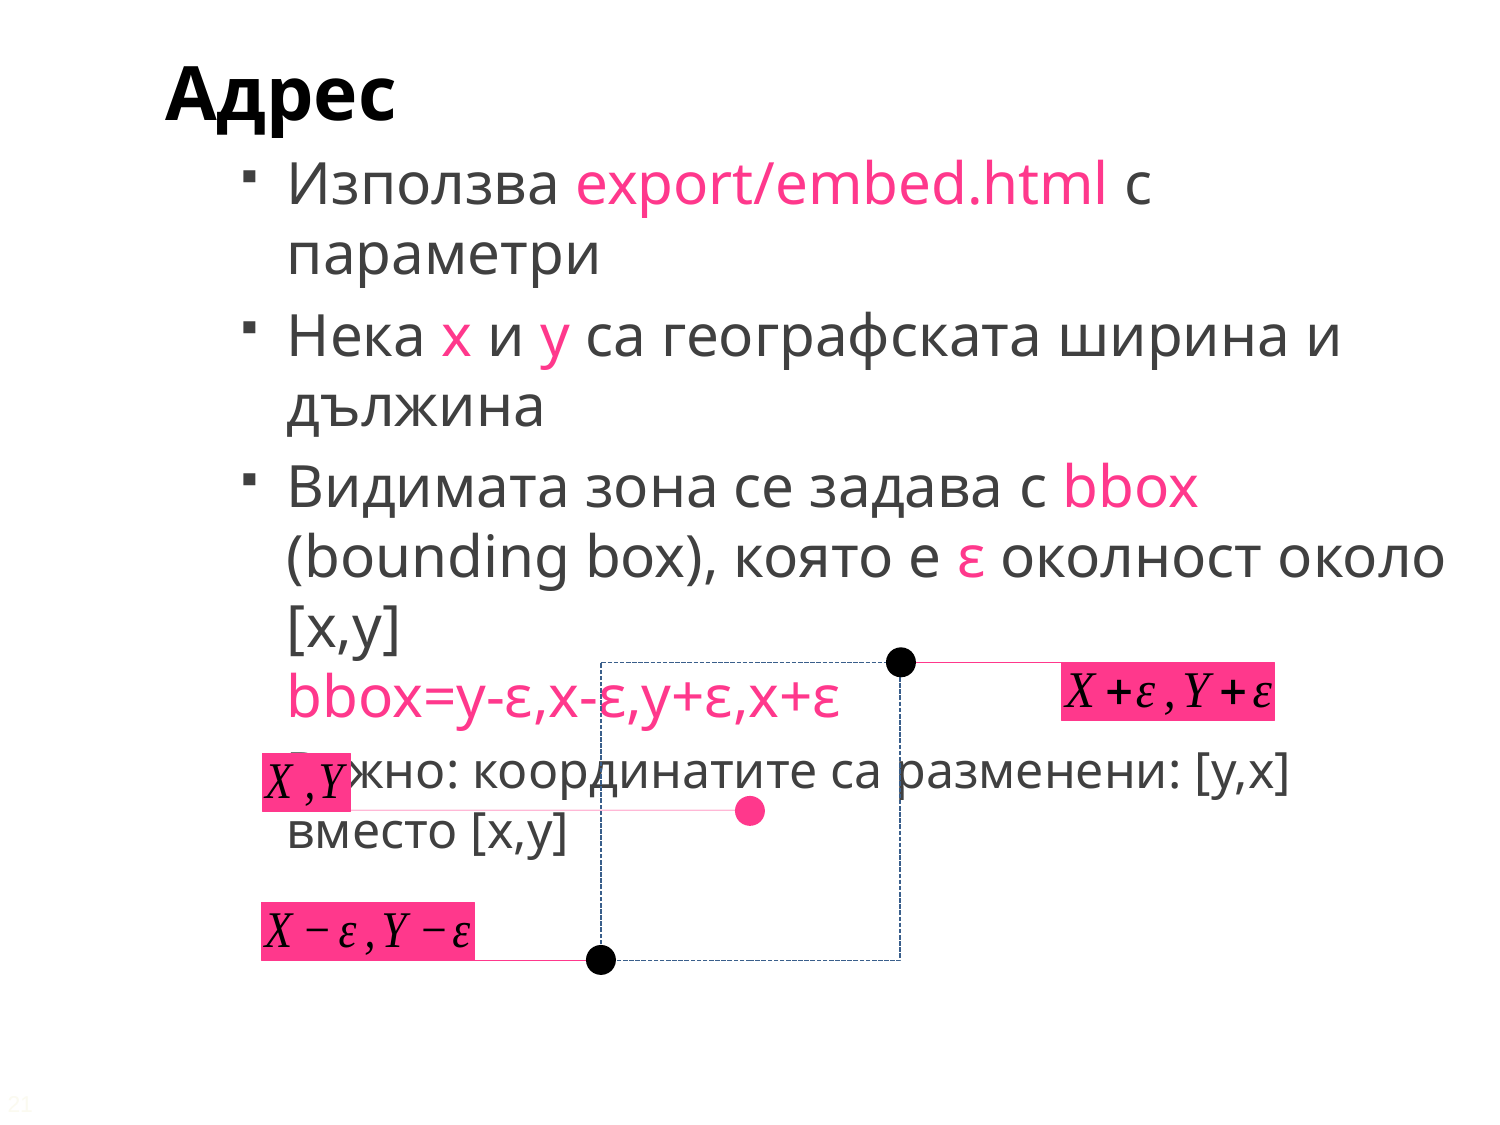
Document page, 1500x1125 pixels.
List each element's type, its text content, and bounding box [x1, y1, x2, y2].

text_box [902, 662, 1275, 720]
text_box [585, 944, 619, 978]
text_box [599, 660, 902, 963]
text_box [262, 753, 736, 812]
list Адрес Използва export/embed.html с параметри Нека x и y са географската ширина и дължина Видимата зона се задава с bbox (bounding box), която е ε околност около [x,y] bbox=y-ε,x-ε,y+ε,x+ε Важно: координатите са разменени: [y,x] вместо [x,y] [150, 37, 1488, 1113]
text_box [883, 645, 918, 679]
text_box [261, 902, 602, 961]
